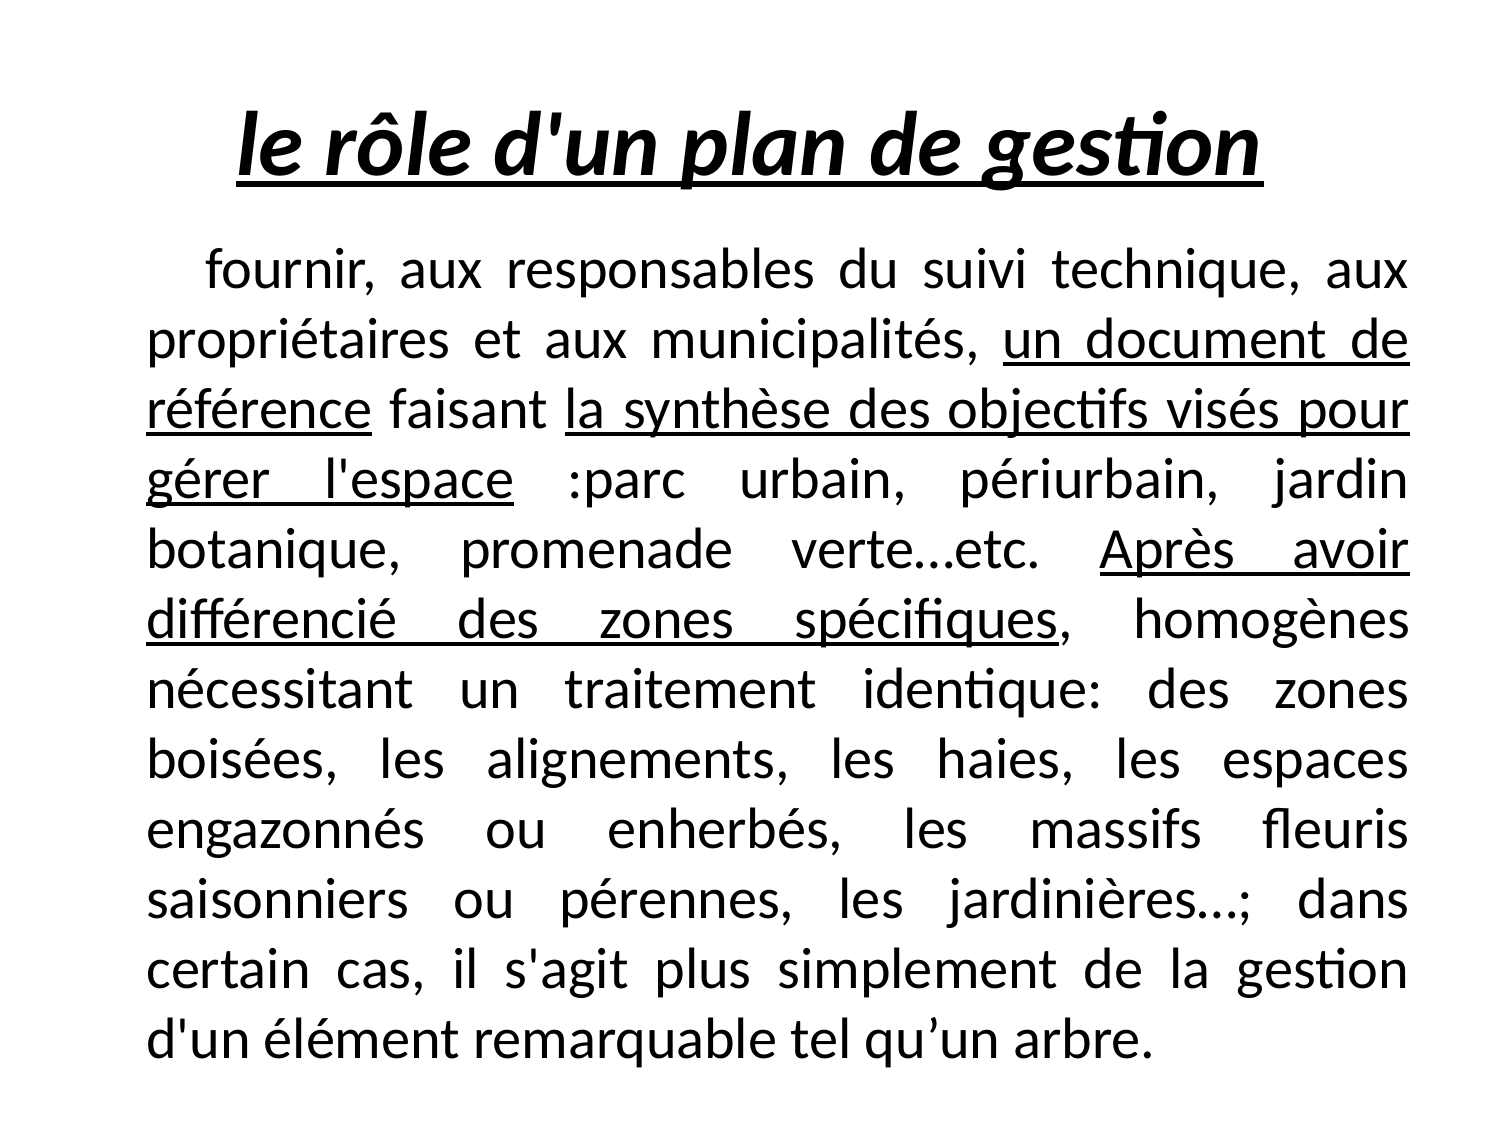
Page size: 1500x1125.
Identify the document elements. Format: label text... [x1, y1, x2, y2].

title le rôle d'un plan de gestion [75, 45, 1425, 222]
list fournir, aux responsables du suivi technique, aux propriétaires et aux municipalités, un document de référence faisant la synthèse des objectifs visés pour gérer l'espace :parc urbain, périurbain, jardin botanique, promenade verte…etc. Après avoir différencié des zones spécifiques, homogènes nécessitant un traitement identique: des zones boisées, les alignements, les haies, les espaces engazonnés ou enherbés, les massifs fleuris saisonniers ou pérennes, les jardinières…; dans certain cas, il s'agit plus simplement de la gestion d'un élément remarquable tel qu’un arbre. [75, 222, 1425, 1090]
